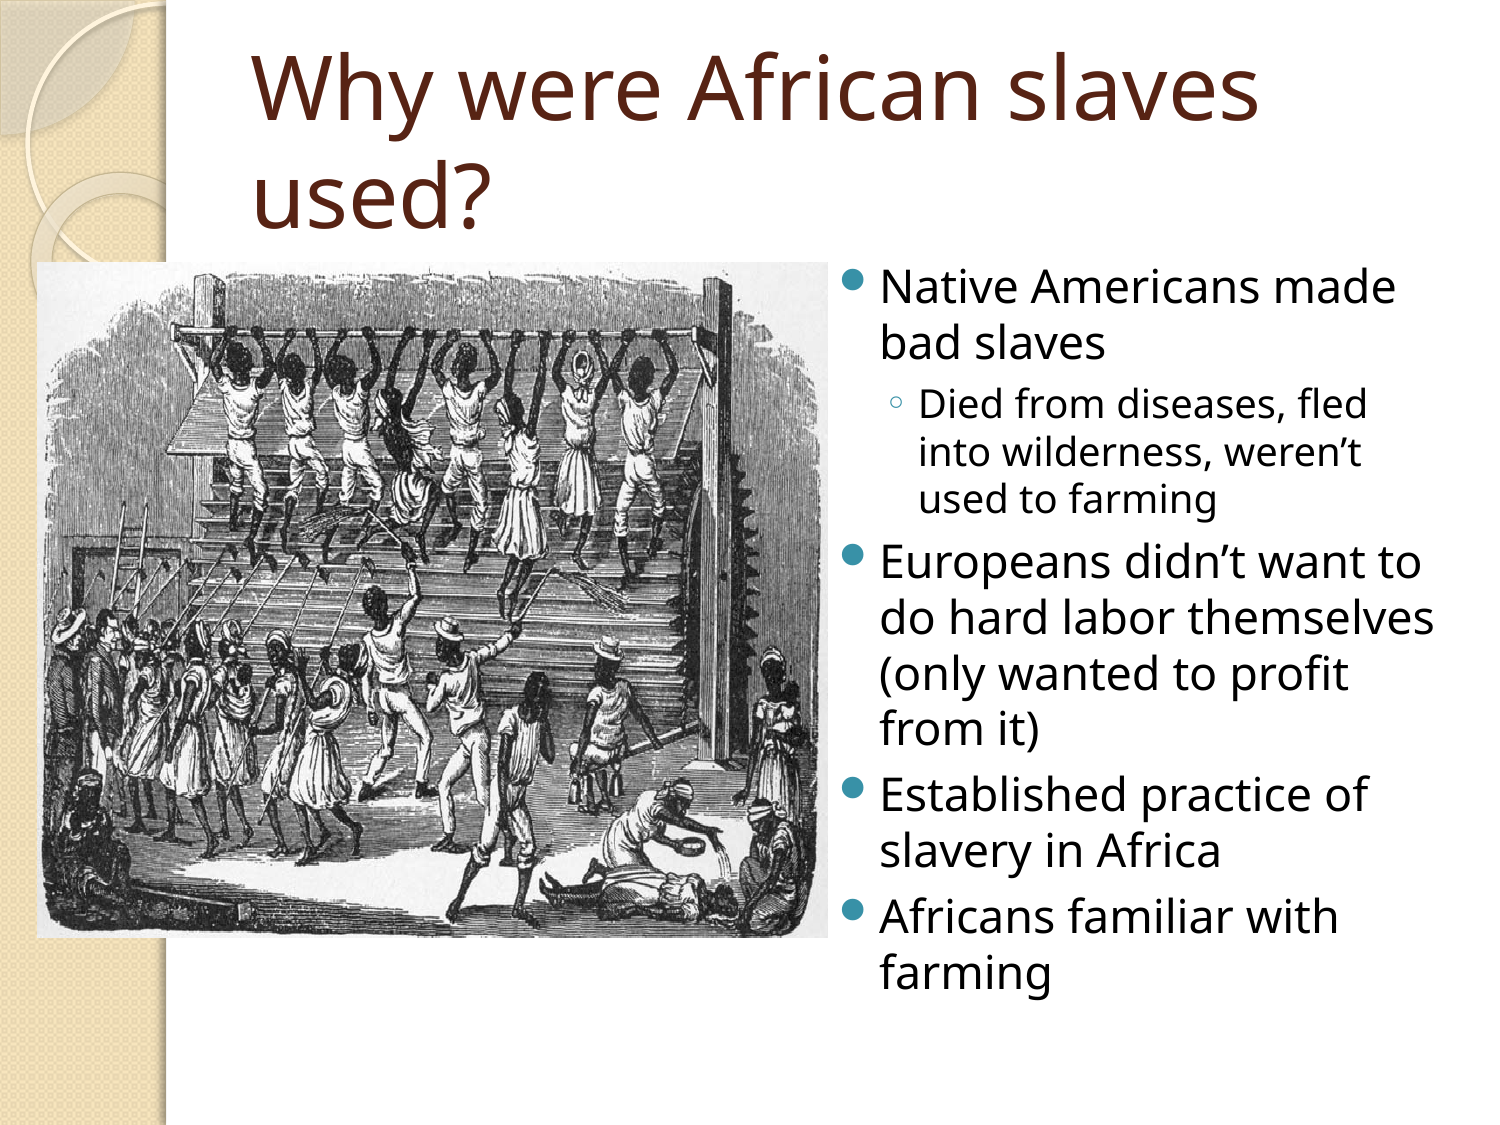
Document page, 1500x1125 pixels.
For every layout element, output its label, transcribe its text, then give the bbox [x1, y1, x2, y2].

list Native Americans made bad slaves Died from diseases, fled into wilderness, weren’t used to farming Europeans didn’t want to do hard labor themselves (only wanted to profit from it) Established practice of slavery in Africa Africans familiar with farming [812, 249, 1466, 1015]
title Why were African slaves used? [235, 45, 1466, 233]
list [37, 262, 828, 938]
